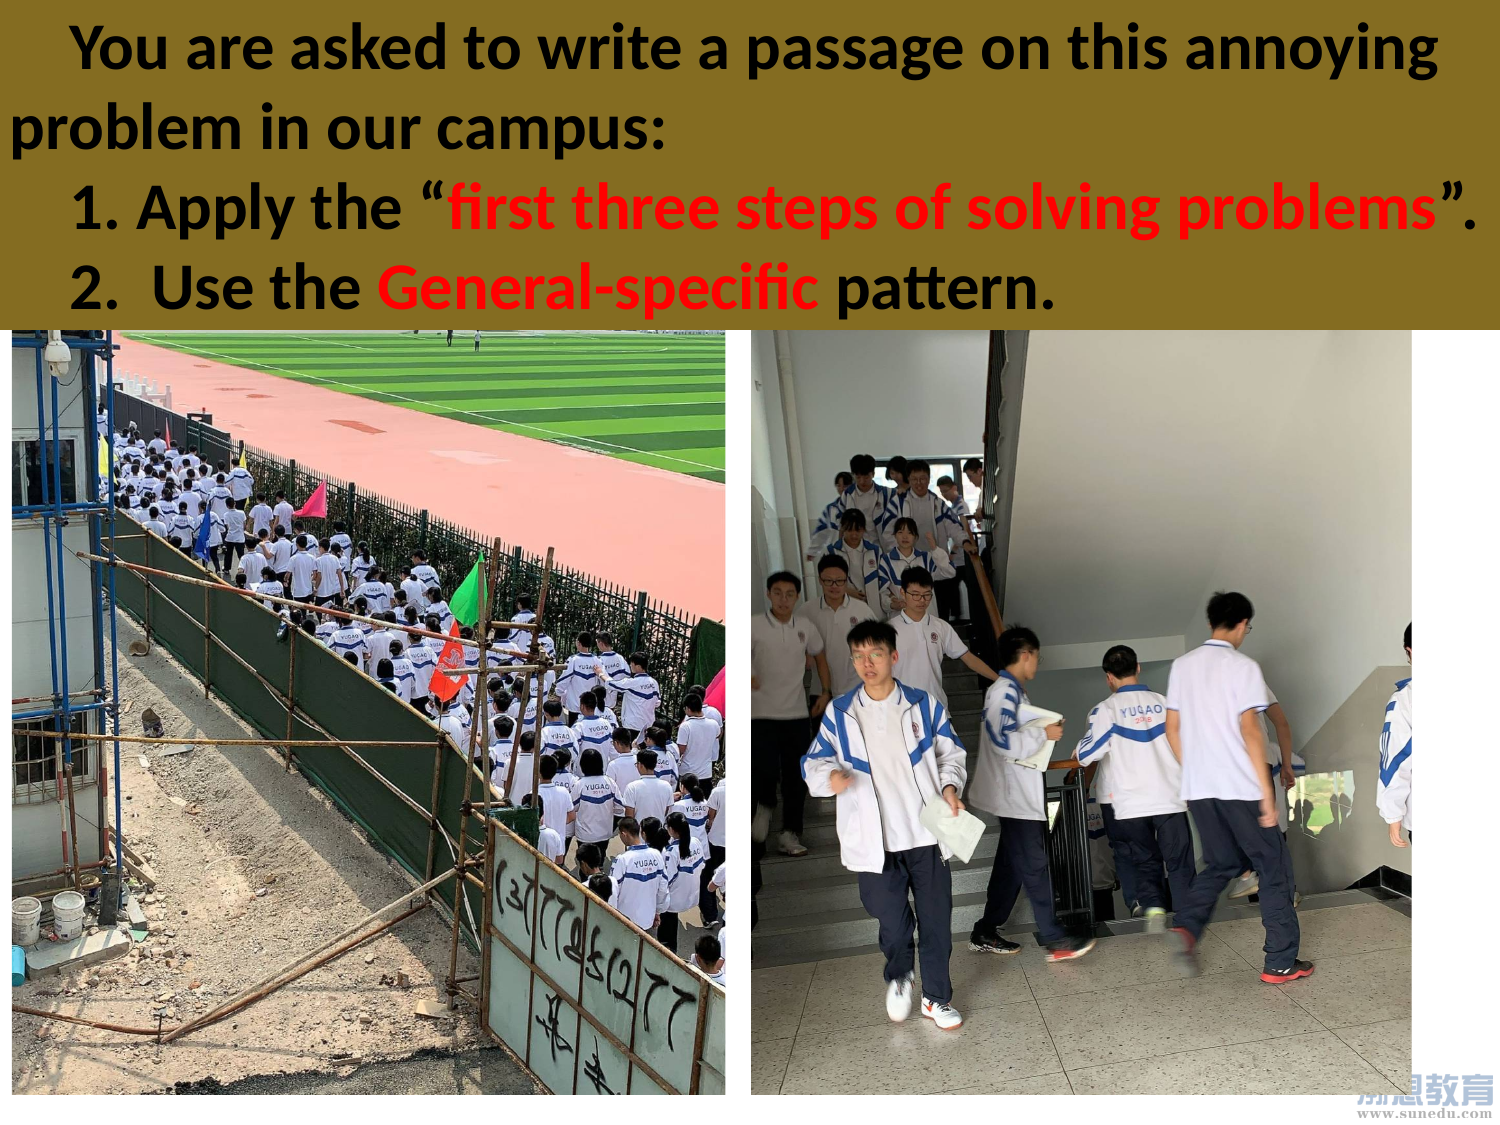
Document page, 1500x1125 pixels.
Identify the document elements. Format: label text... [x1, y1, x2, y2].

picture [750, 305, 1493, 1118]
picture [11, 163, 726, 1095]
text_box You are asked to write a passage on this annoying problem in our campus: 1. Apply the “first three steps of solving problems”. 2. Use the General-specific pattern. [0, 0, 1500, 332]
